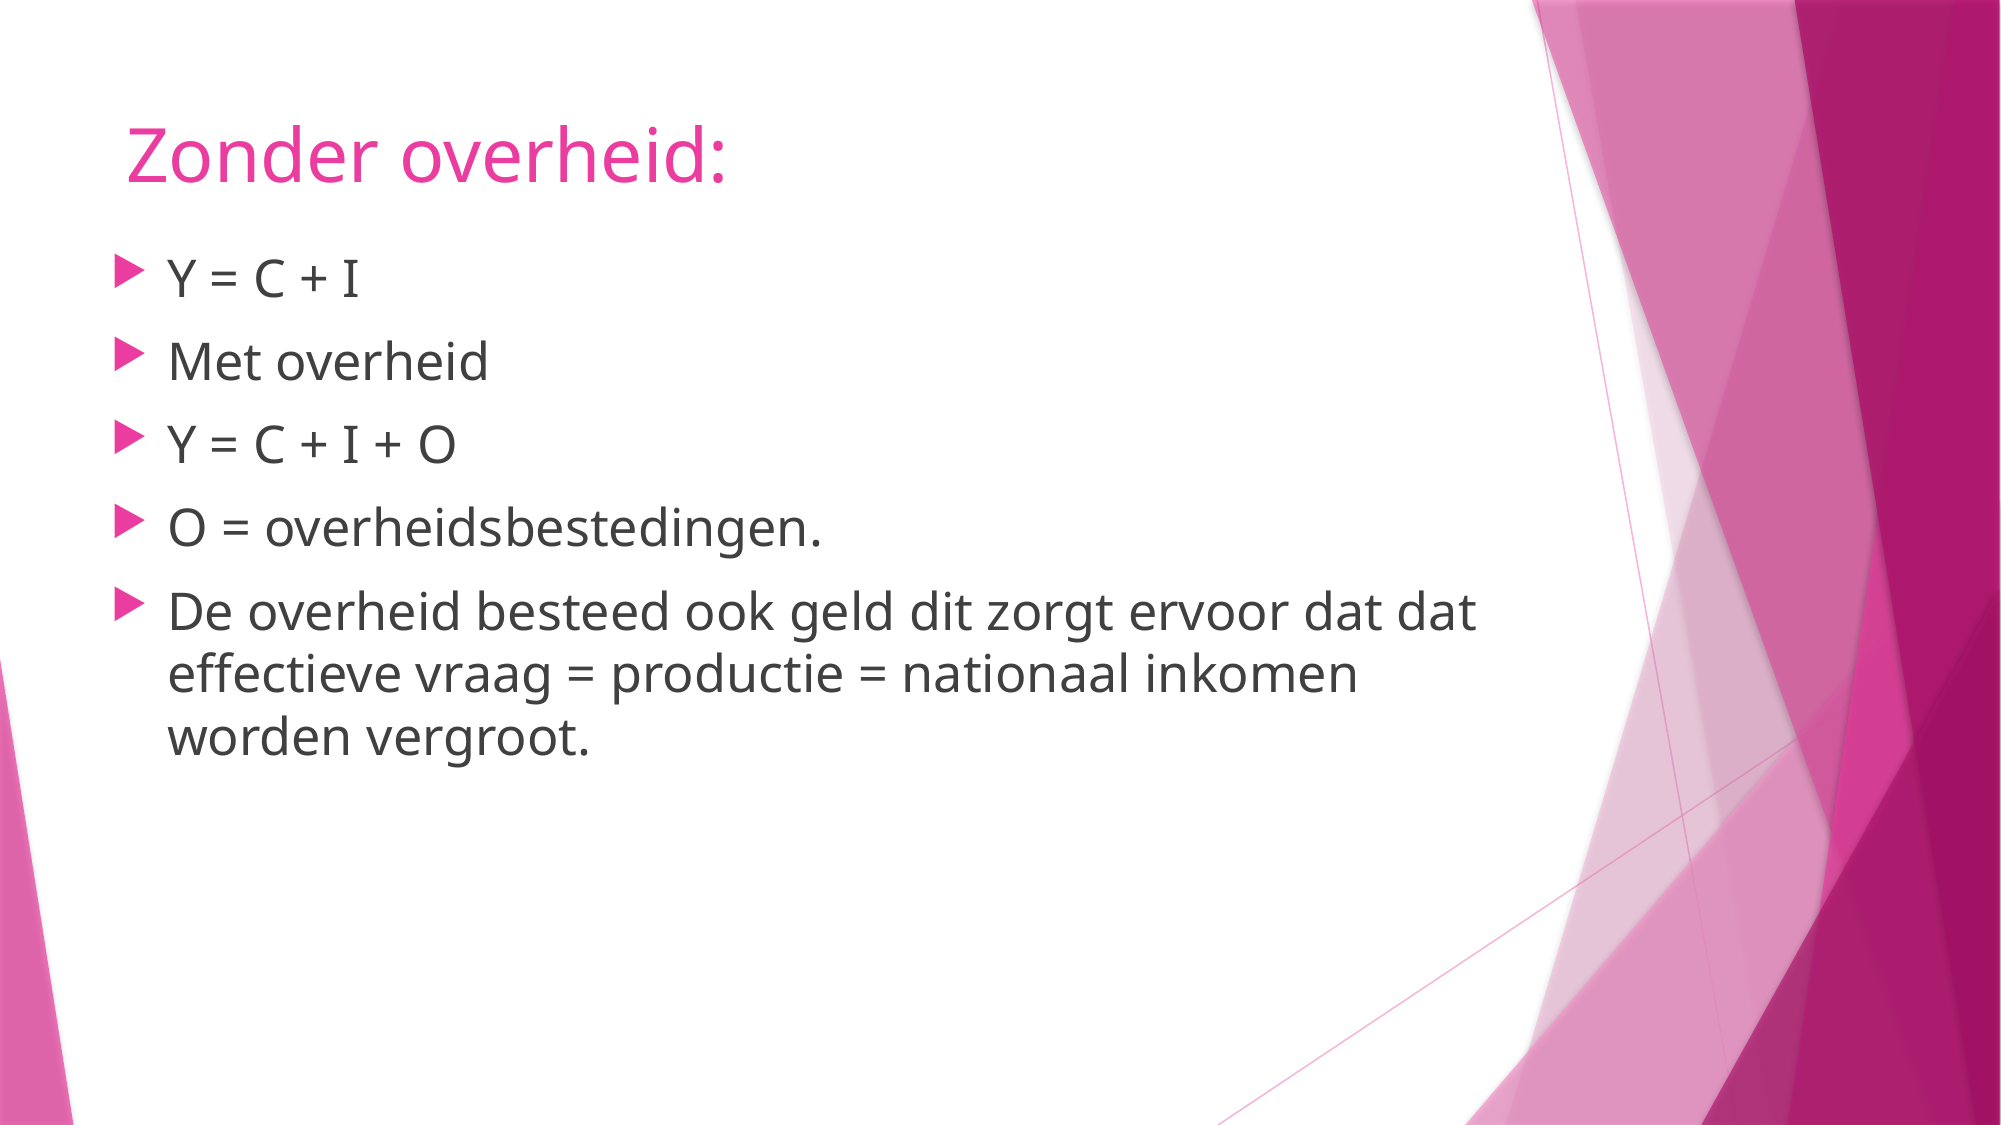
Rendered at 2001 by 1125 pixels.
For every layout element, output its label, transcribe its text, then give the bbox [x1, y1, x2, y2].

list Y = C + I Met overheid Y = C + I + O O = overheidsbestedingen. De overheid besteed ook geld dit zorgt ervoor dat dat effectieve vraag = productie = nationaal inkomen worden vergroot. [95, 237, 1522, 992]
title Zonder overheid: [111, 99, 1522, 237]
